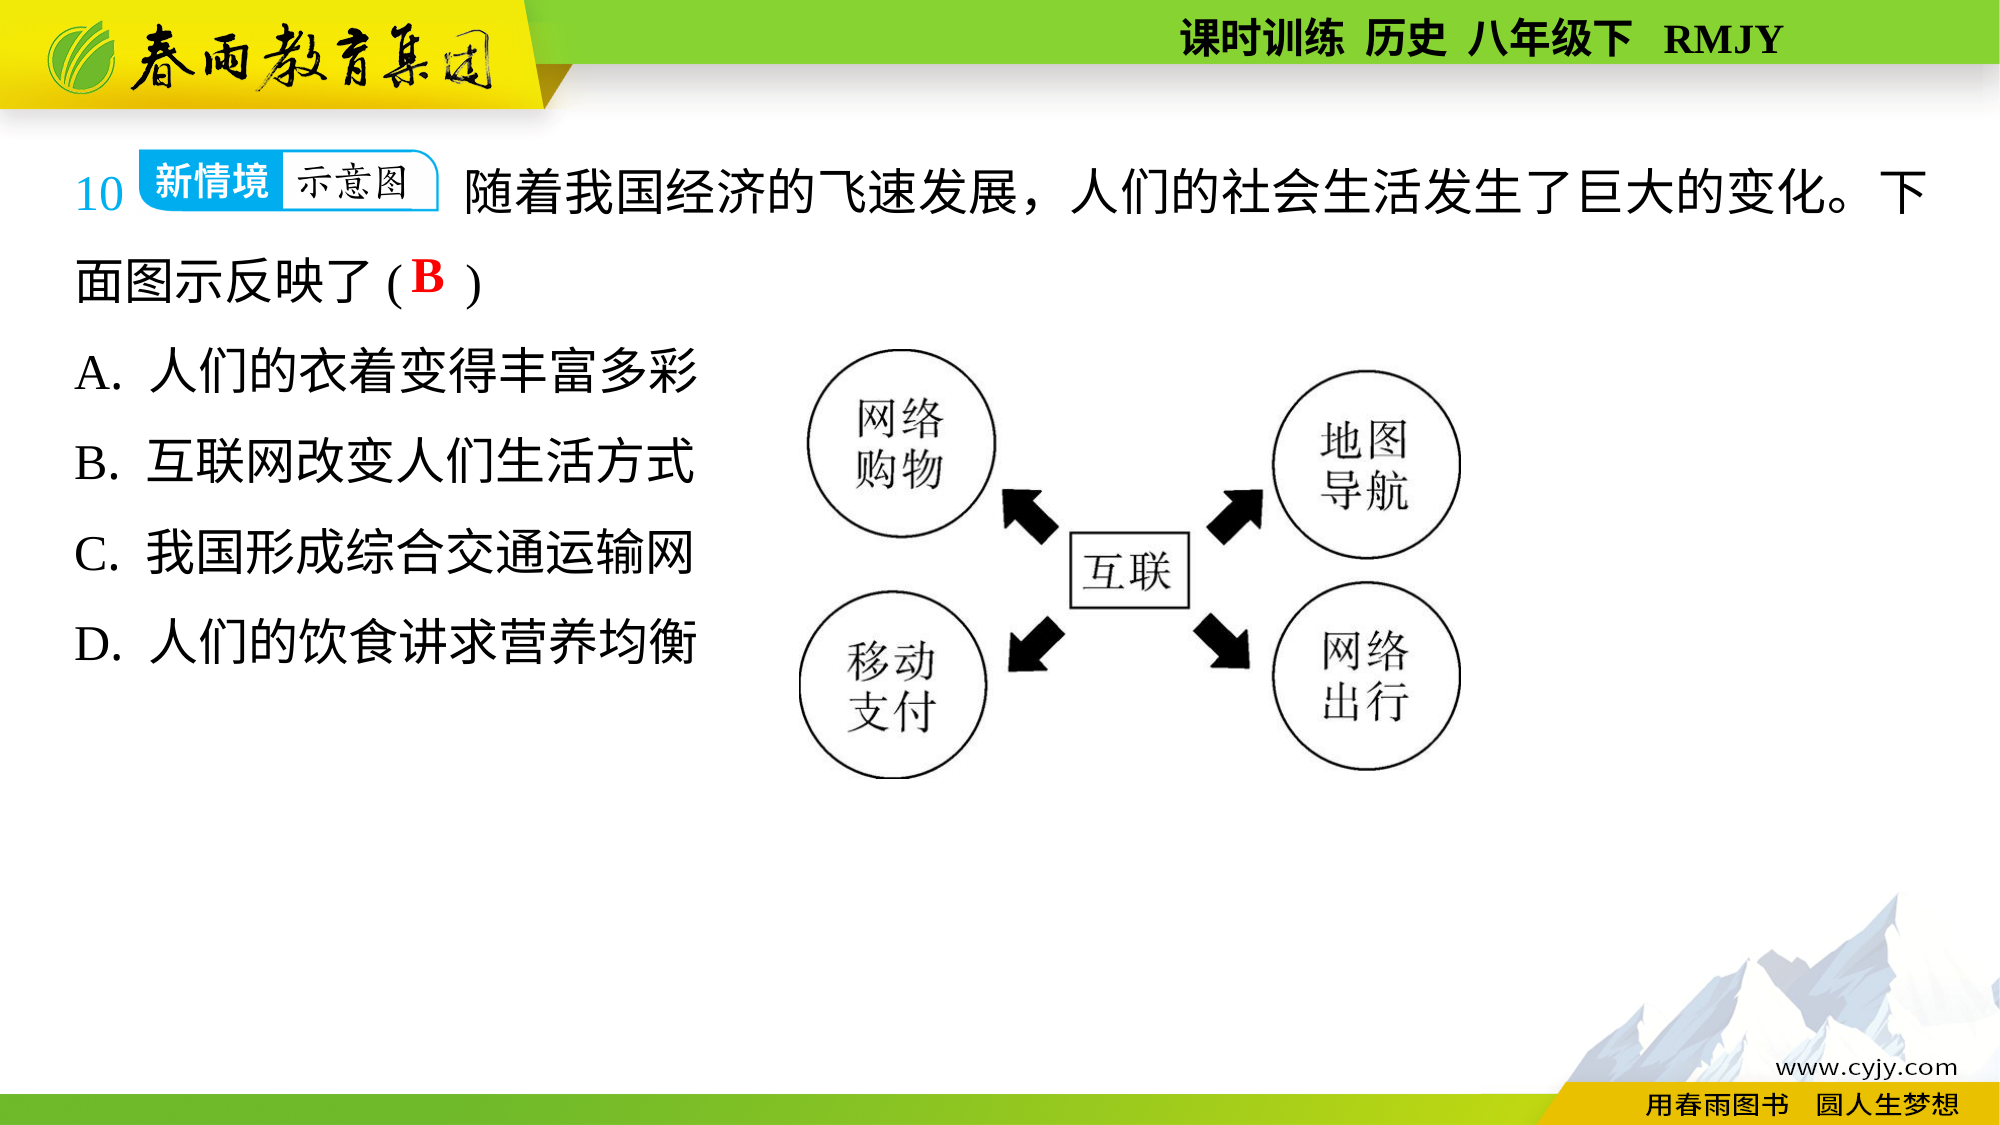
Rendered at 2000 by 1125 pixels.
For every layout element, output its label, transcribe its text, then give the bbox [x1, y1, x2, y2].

list 10 随着我国经济的飞速发展，人们的社会生活发生了巨大的变化。下面图示反映了( ) A. 人们的衣着变得丰富多彩 B. 互联网改变人们生活方式 C. 我国形成综合交通运输网 D. 人们的饮食讲求营养均衡 [59, 122, 1944, 683]
picture [0, 0, 2000, 1125]
text_box B [396, 234, 460, 310]
